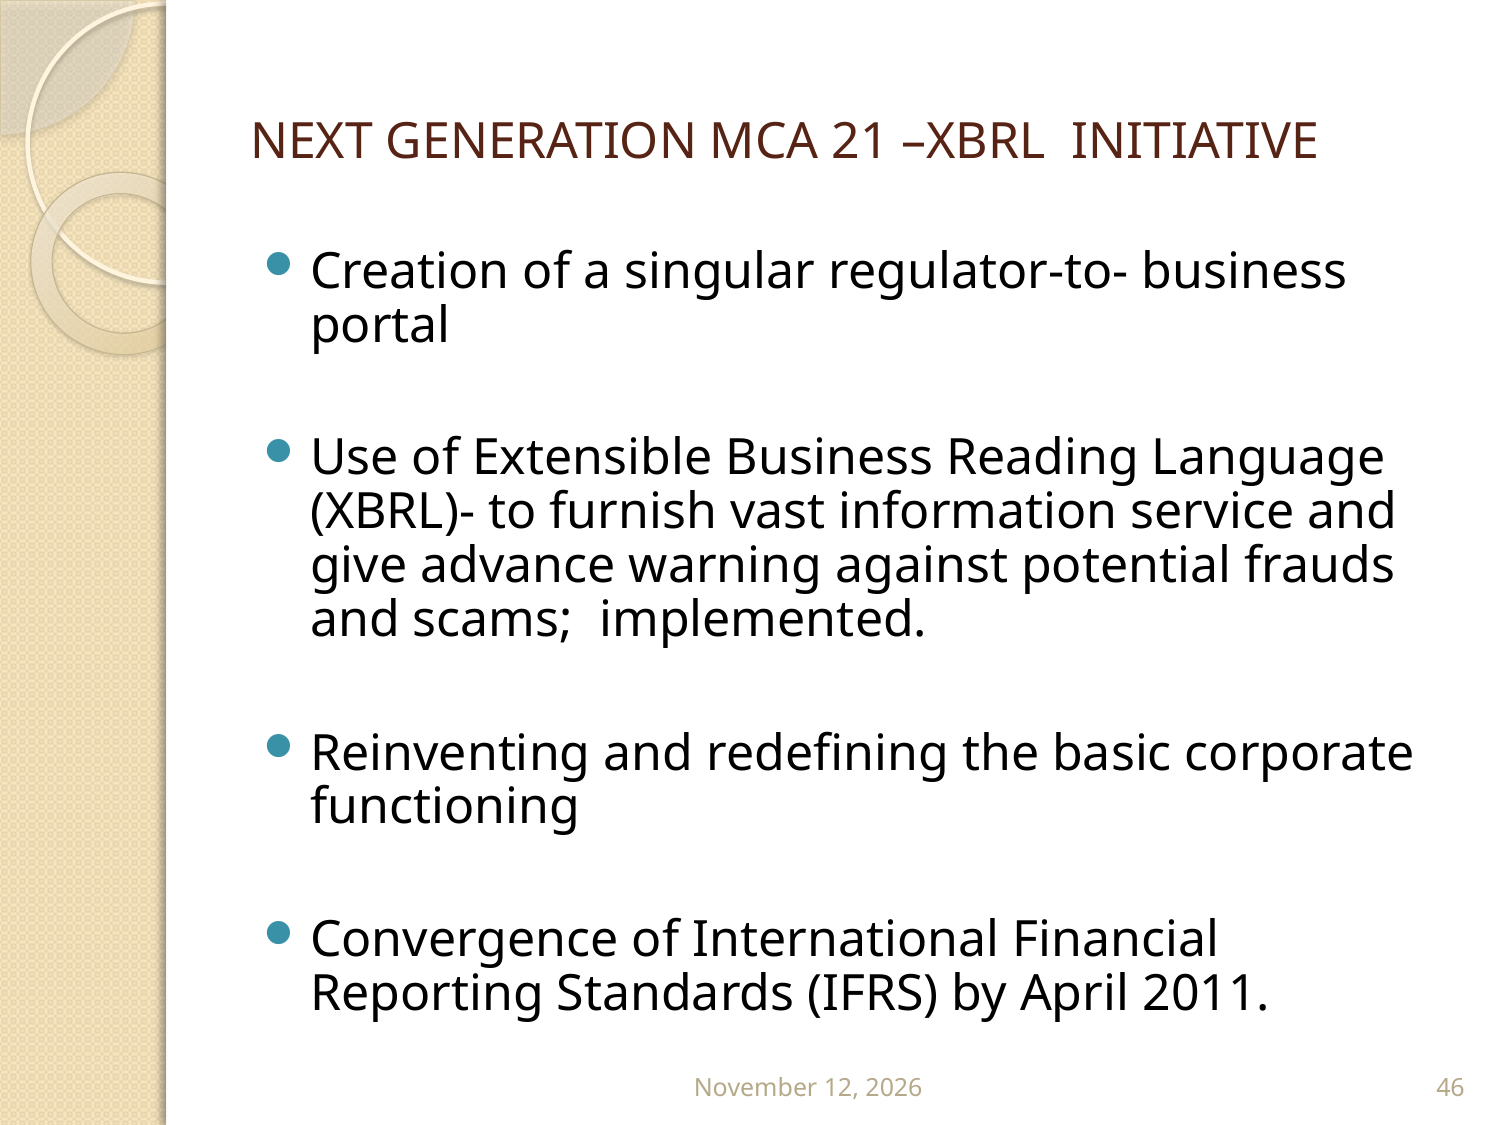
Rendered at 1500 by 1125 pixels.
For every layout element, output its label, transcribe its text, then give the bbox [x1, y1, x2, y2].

title NEXT GENERATION MCA 21 –XBRL INITIATIVE [235, 45, 1466, 233]
slide_number 46 [1413, 1034, 1488, 1113]
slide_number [587, 1034, 938, 1113]
list Creation of a singular regulator-to- business portal Use of Extensible Business Reading Language (XBRL)- to furnish vast information service and give advance warning against potential frauds and scams; implemented. Reinventing and redefining the basic corporate functioning Convergence of International Financial Reporting Standards (IFRS) by April 2011. [235, 237, 1466, 1025]
